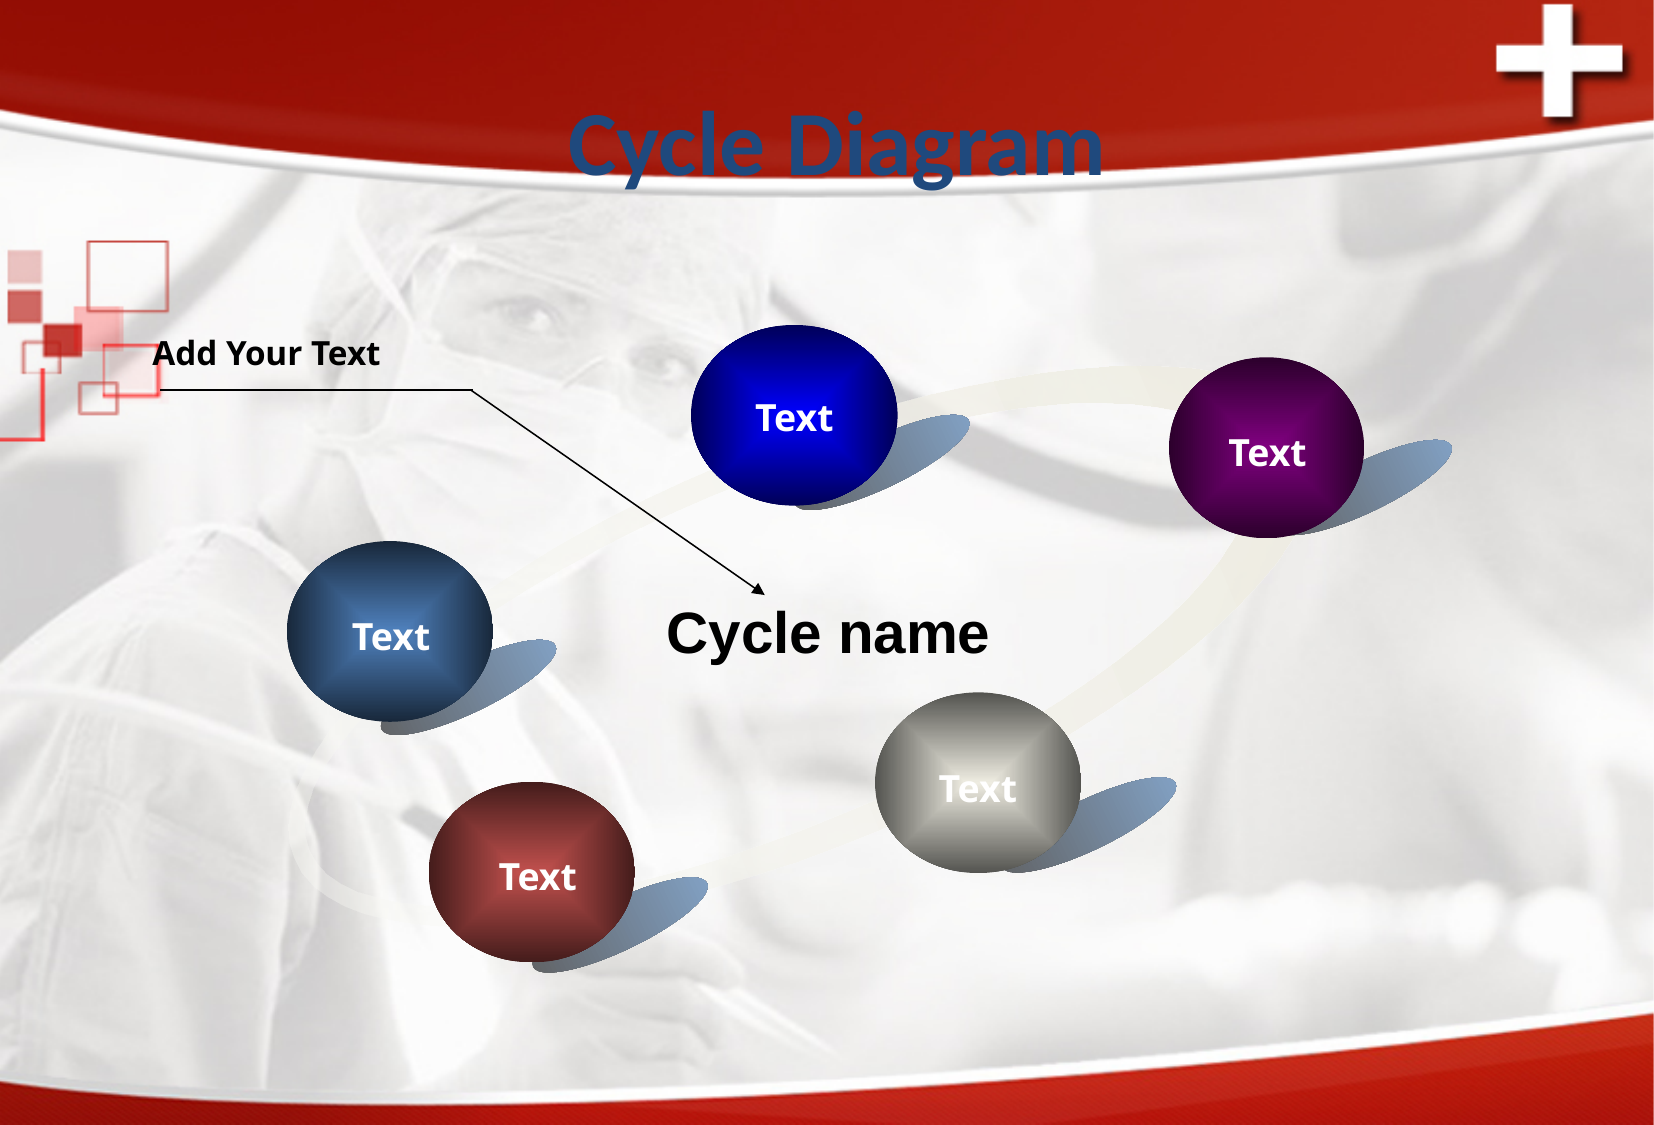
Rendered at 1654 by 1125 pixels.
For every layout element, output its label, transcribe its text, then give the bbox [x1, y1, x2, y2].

picture [0, 0, 1654, 1125]
title Cycle Diagram [82, 44, 1572, 233]
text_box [137, 324, 1461, 963]
